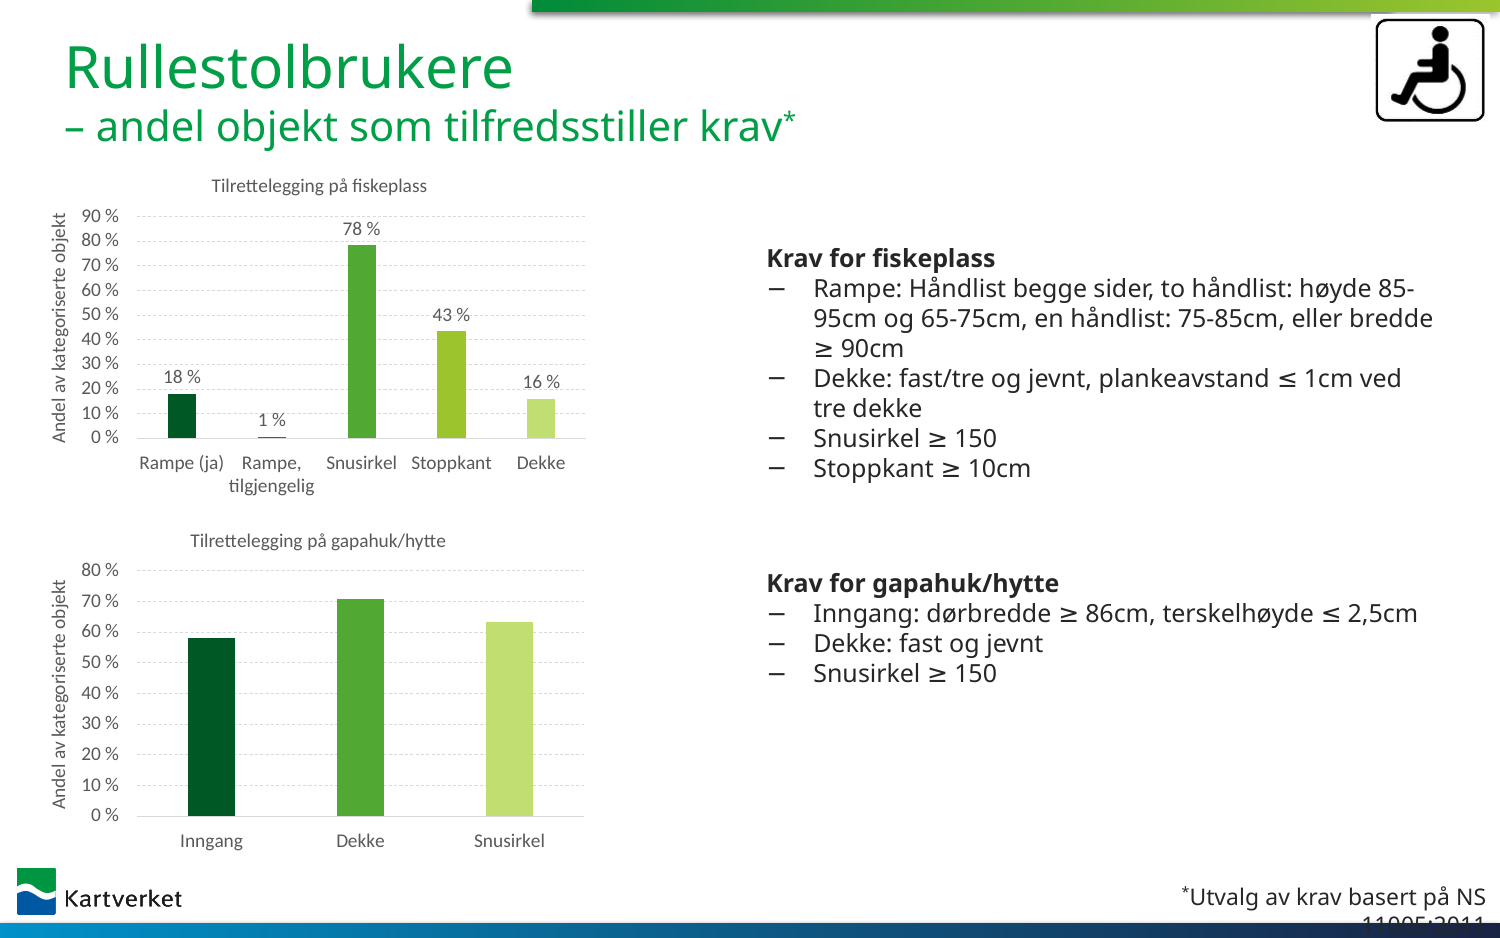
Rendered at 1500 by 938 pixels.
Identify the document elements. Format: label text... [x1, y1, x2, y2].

picture [1371, 13, 1491, 127]
picture [41, 520, 596, 859]
text_box Krav for gapahuk/hytte Inngang: dørbredde ≥ 86cm, terskelhøyde ≤ 2,5cm Dekke: fast og jevnt Snusirkel ≥ 150 [751, 560, 1452, 695]
picture [41, 166, 598, 505]
text_box Krav for fiskeplass Rampe: Håndlist begge sider, to håndlist: høyde 85-95cm og 65-75cm, en håndlist: 75-85cm, eller bredde ≥ 90cm Dekke: fast/tre og jevnt, plankeavstand ≤ 1cm ved tre dekke Snusirkel ≥ 150 Stoppkant ≥ 10cm [751, 235, 1452, 490]
text_box Rullestolbrukere – andel objekt som tilfredsstiller krav* [49, 29, 1431, 158]
text_box *Utvalg av krav basert på NS 11005:2011 [1068, 873, 1500, 938]
